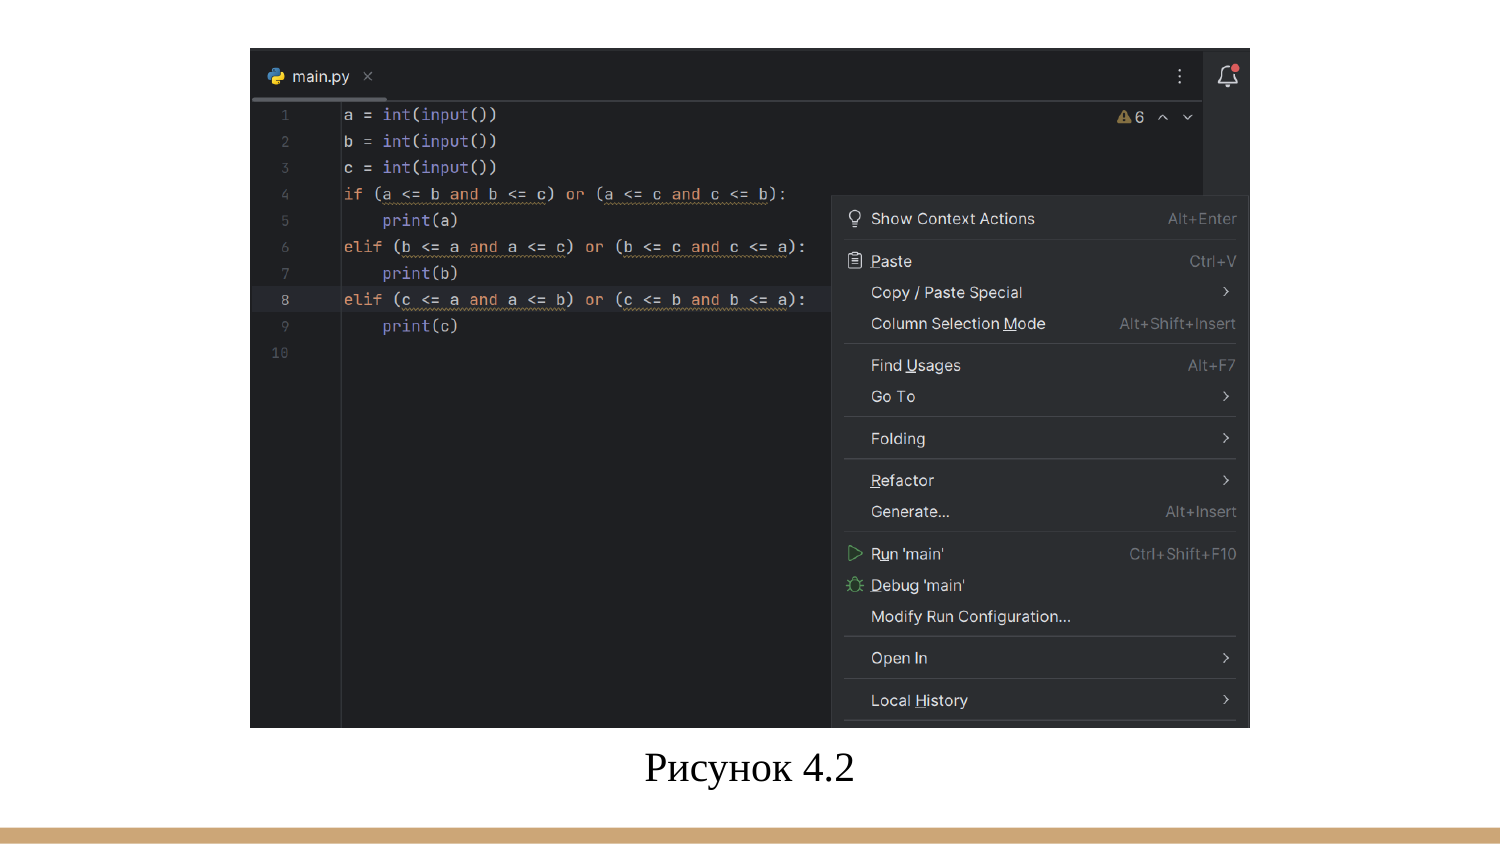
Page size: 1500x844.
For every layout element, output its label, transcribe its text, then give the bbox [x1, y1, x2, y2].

picture [250, 47, 1250, 728]
title Рисунок 4.2 [267, 736, 1233, 816]
